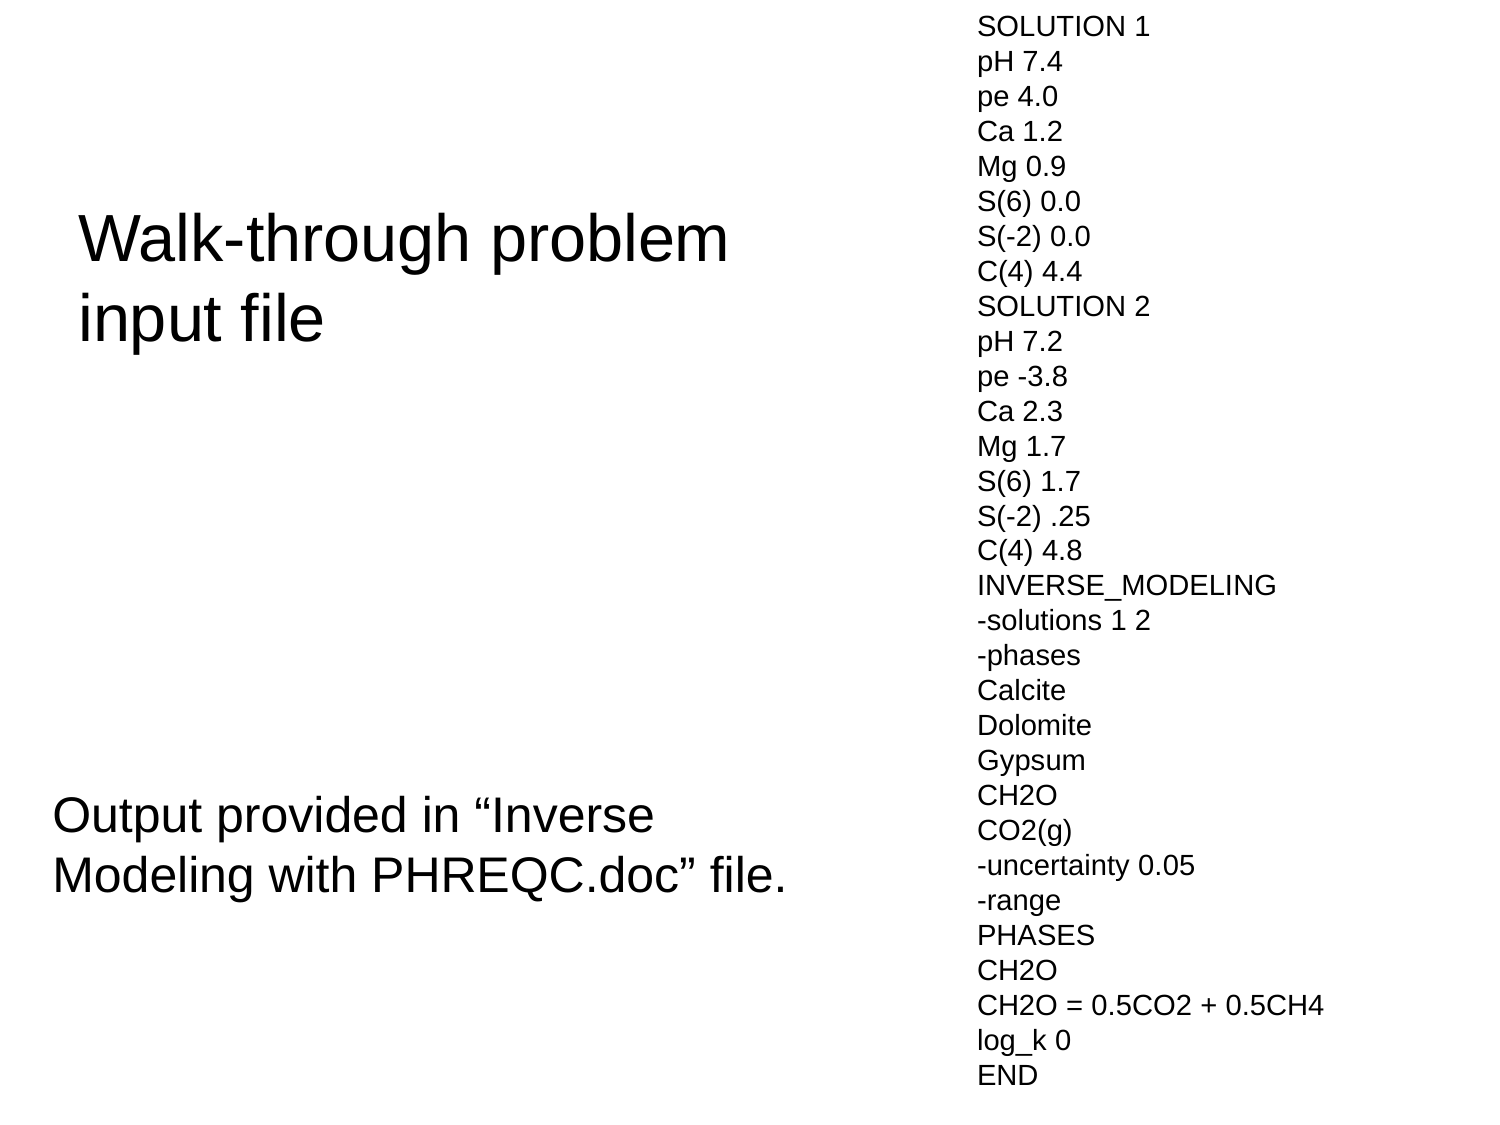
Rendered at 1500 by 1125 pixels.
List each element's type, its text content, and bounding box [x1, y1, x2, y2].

text_box Output provided in “Inverse Modeling with PHREQC.doc” file. [37, 774, 863, 910]
text_box Walk-through problem input file [63, 187, 747, 363]
text_box SOLUTION 1 pH 7.4 pe 4.0 Ca 1.2 Mg 0.9 S(6) 0.0 S(-2) 0.0 C(4) 4.4 SOLUTION 2 pH 7.2 pe -3.8 Ca 2.3 Mg 1.7 S(6) 1.7 S(-2) .25 C(4) 4.8 INVERSE_MODELING -solutions 1 2 -phases Calcite Dolomite Gypsum CH2O CO2(g) -uncertainty 0.05 -range PHASES CH2O CH2O = 0.5CO2 + 0.5CH4 log_k 0 END [962, 0, 1425, 1099]
